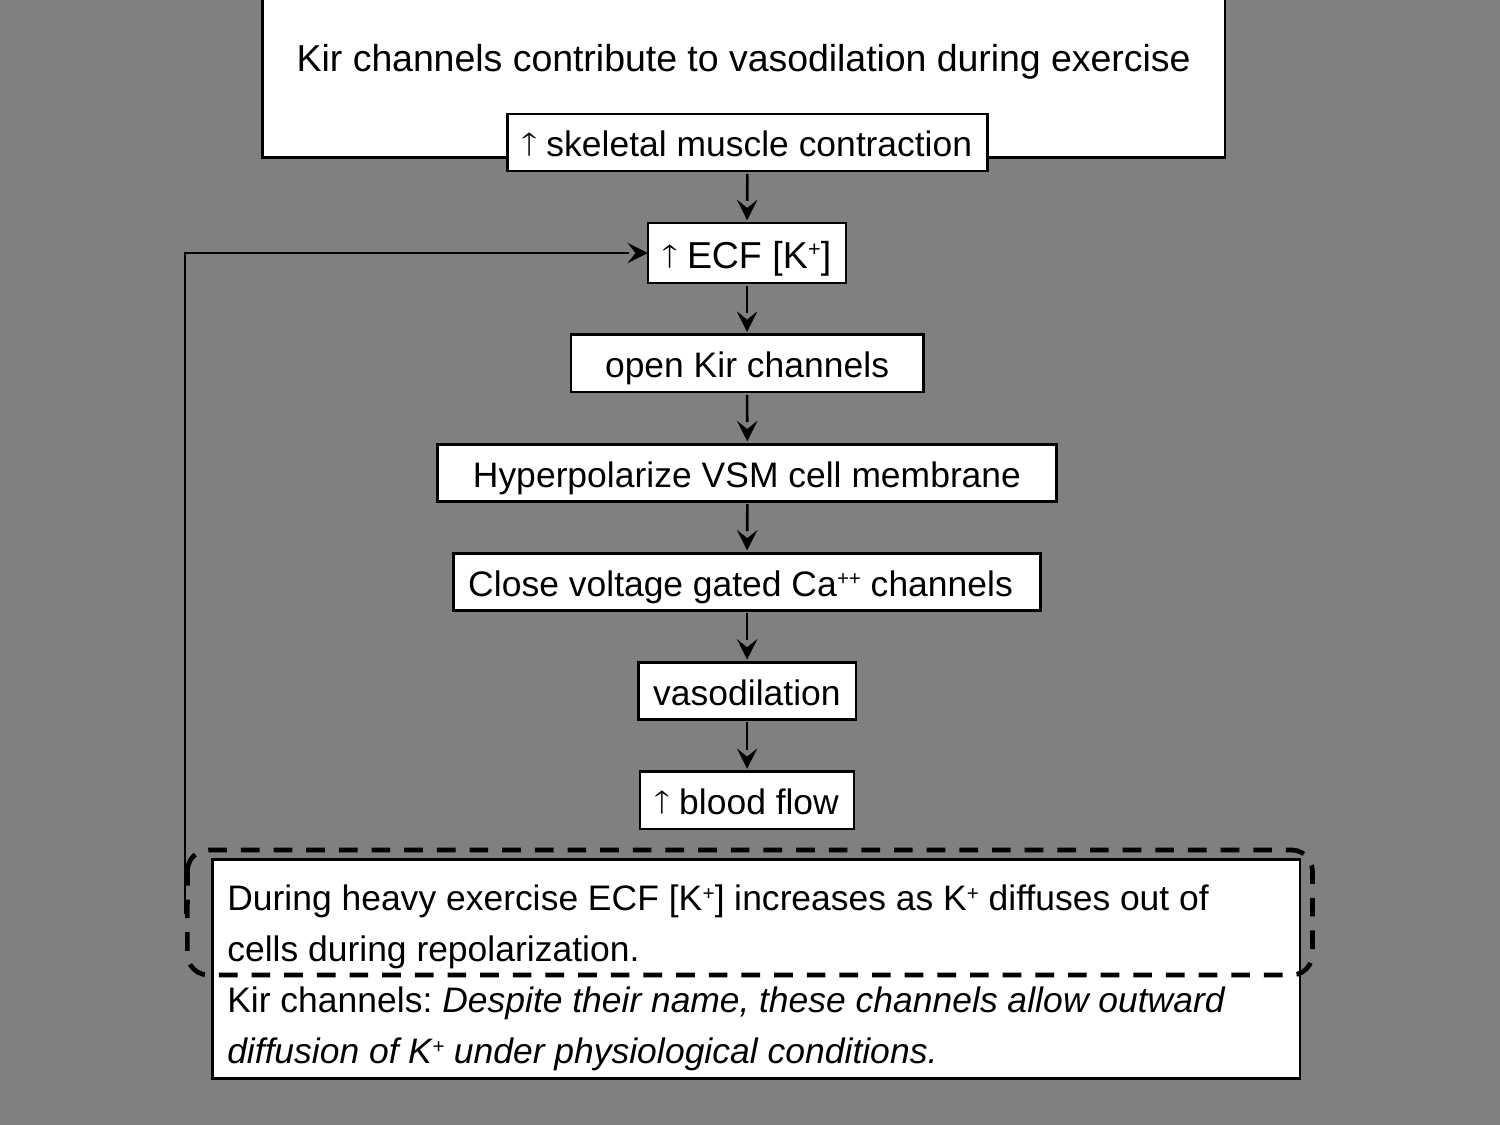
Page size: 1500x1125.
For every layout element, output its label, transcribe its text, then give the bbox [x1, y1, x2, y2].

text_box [184, 112, 1313, 1081]
title Kir channels contribute to vasodilation during exercise [261, 0, 1226, 110]
